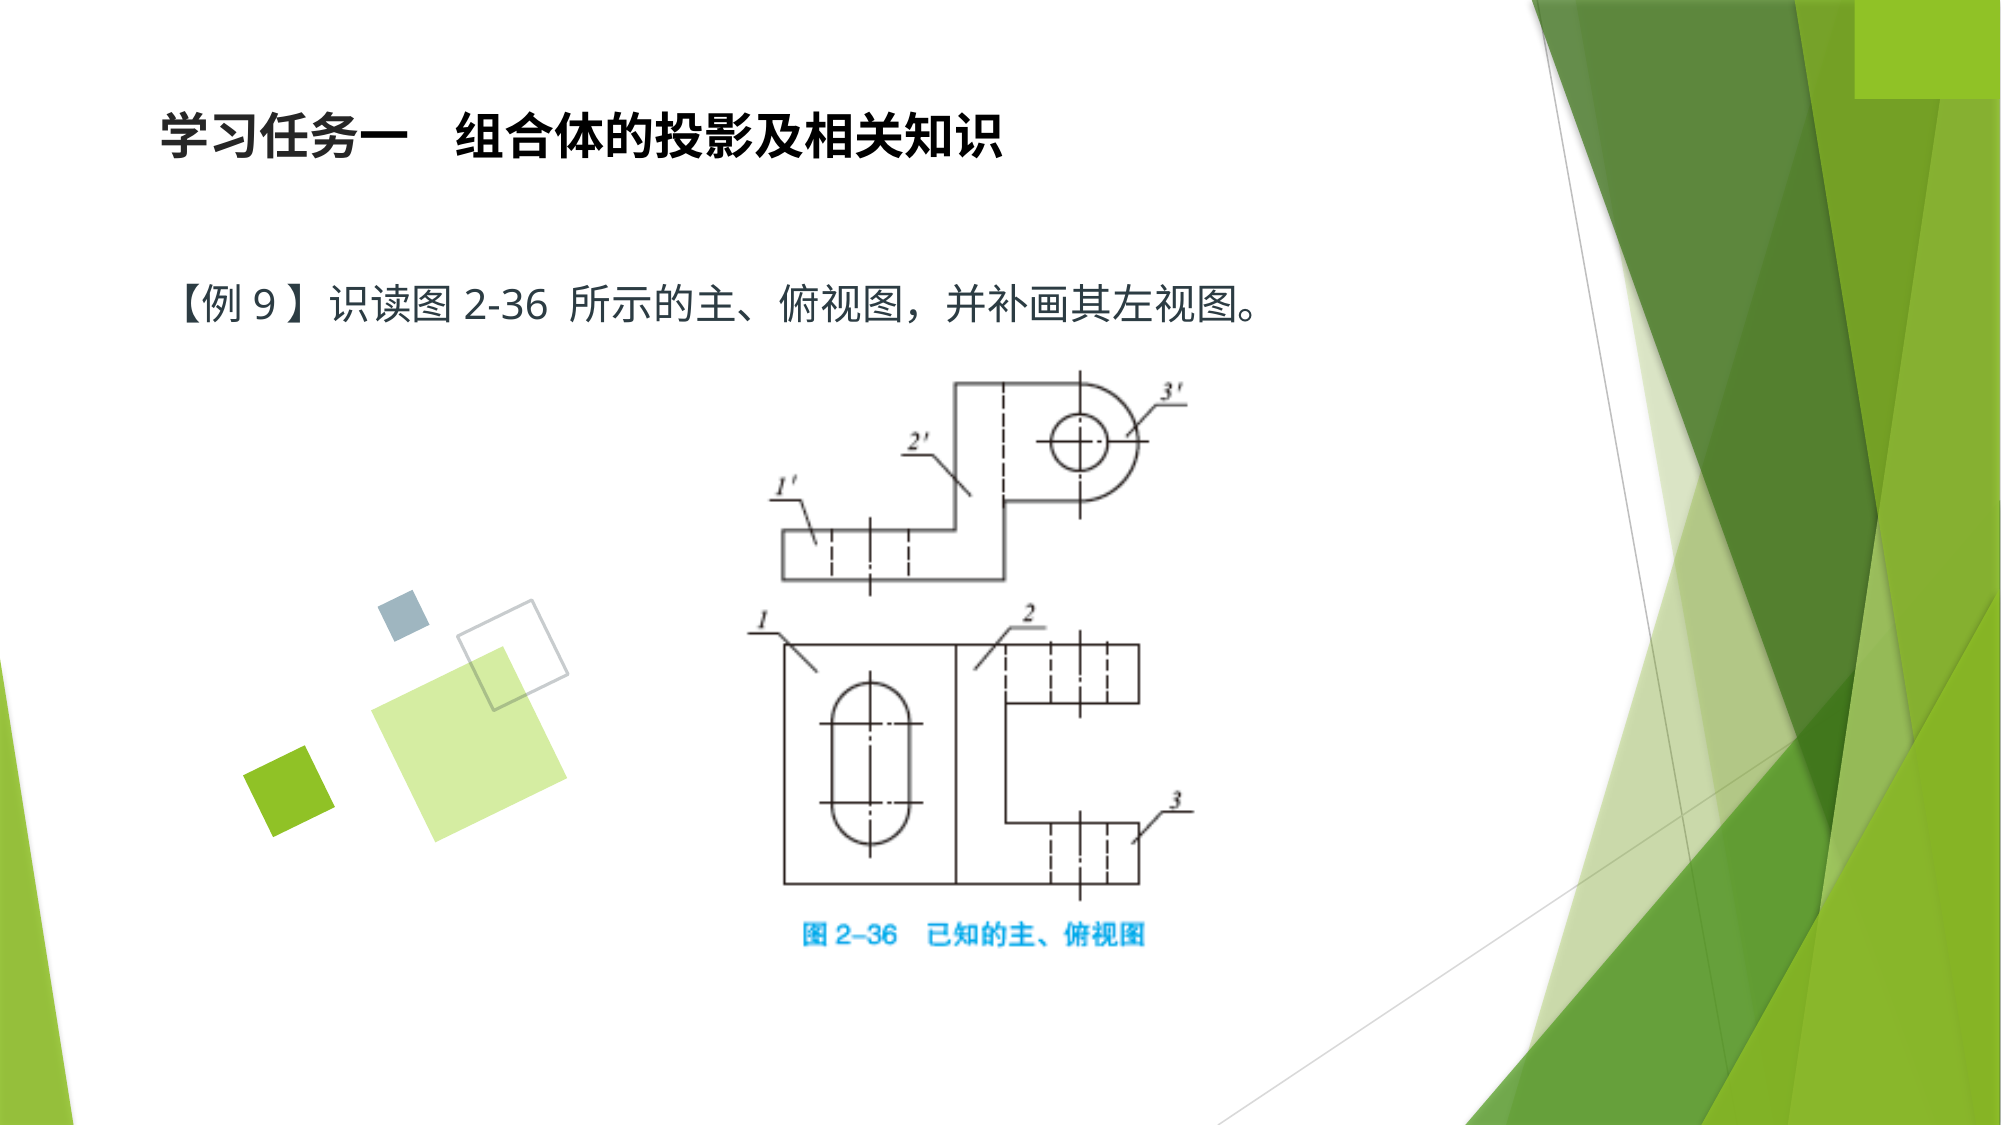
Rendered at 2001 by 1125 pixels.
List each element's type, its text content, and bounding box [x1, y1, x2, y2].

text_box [239, 587, 574, 849]
text_box 【例9】识读图2-36 所示的主、俯视图，并补画其左视图。 [144, 270, 1611, 335]
text_box [1853, 0, 2000, 100]
picture [731, 352, 1241, 958]
text_box 学习任务一 组合体的投影及相关知识 [144, 85, 1856, 216]
